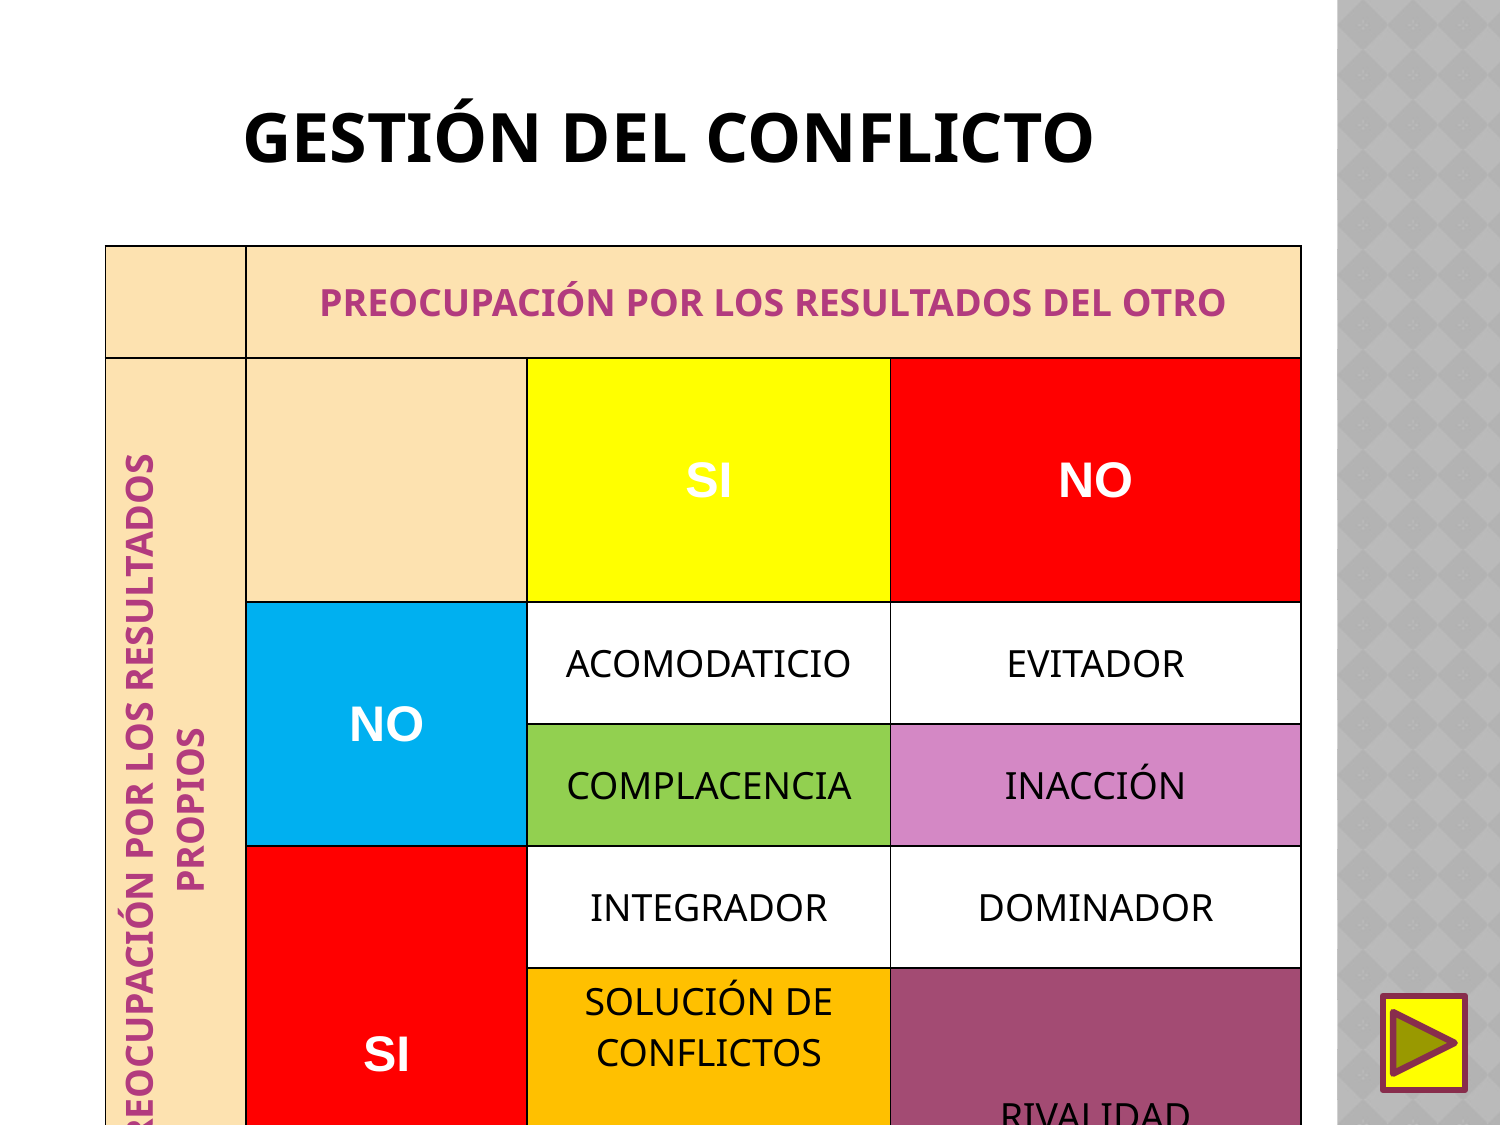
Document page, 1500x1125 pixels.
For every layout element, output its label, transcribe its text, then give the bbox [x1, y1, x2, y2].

table_cell EVITADOR [891, 603, 1300, 723]
table_cell [247, 359, 526, 601]
table_cell PREOCUPACIÓN POR LOS RESULTADOS PROPIOS [106, 359, 245, 1125]
table_cell NO [891, 359, 1300, 601]
table_header PREOCUPACIÓN POR LOS RESULTADOS DEL OTRO [247, 247, 1300, 357]
table_cell RIVALIDAD [891, 969, 1300, 1125]
table_cell DOMINADOR [891, 847, 1300, 967]
table_cell INTEGRADOR [528, 847, 890, 967]
text_box [1380, 993, 1468, 1093]
table_cell ACOMODATICIO [528, 603, 890, 723]
table_cell SI [247, 847, 526, 1125]
title GESTIÓN DEL CONFLICTO [75, 93, 1263, 176]
table_cell COMPLACENCIA [528, 725, 890, 845]
table_cell NO [247, 603, 526, 845]
table_header [106, 247, 245, 357]
table_cell SOLUCIÓN DE CONFLICTOS [528, 969, 890, 1125]
table_cell INACCIÓN [891, 725, 1300, 845]
table_cell SI [528, 359, 890, 601]
